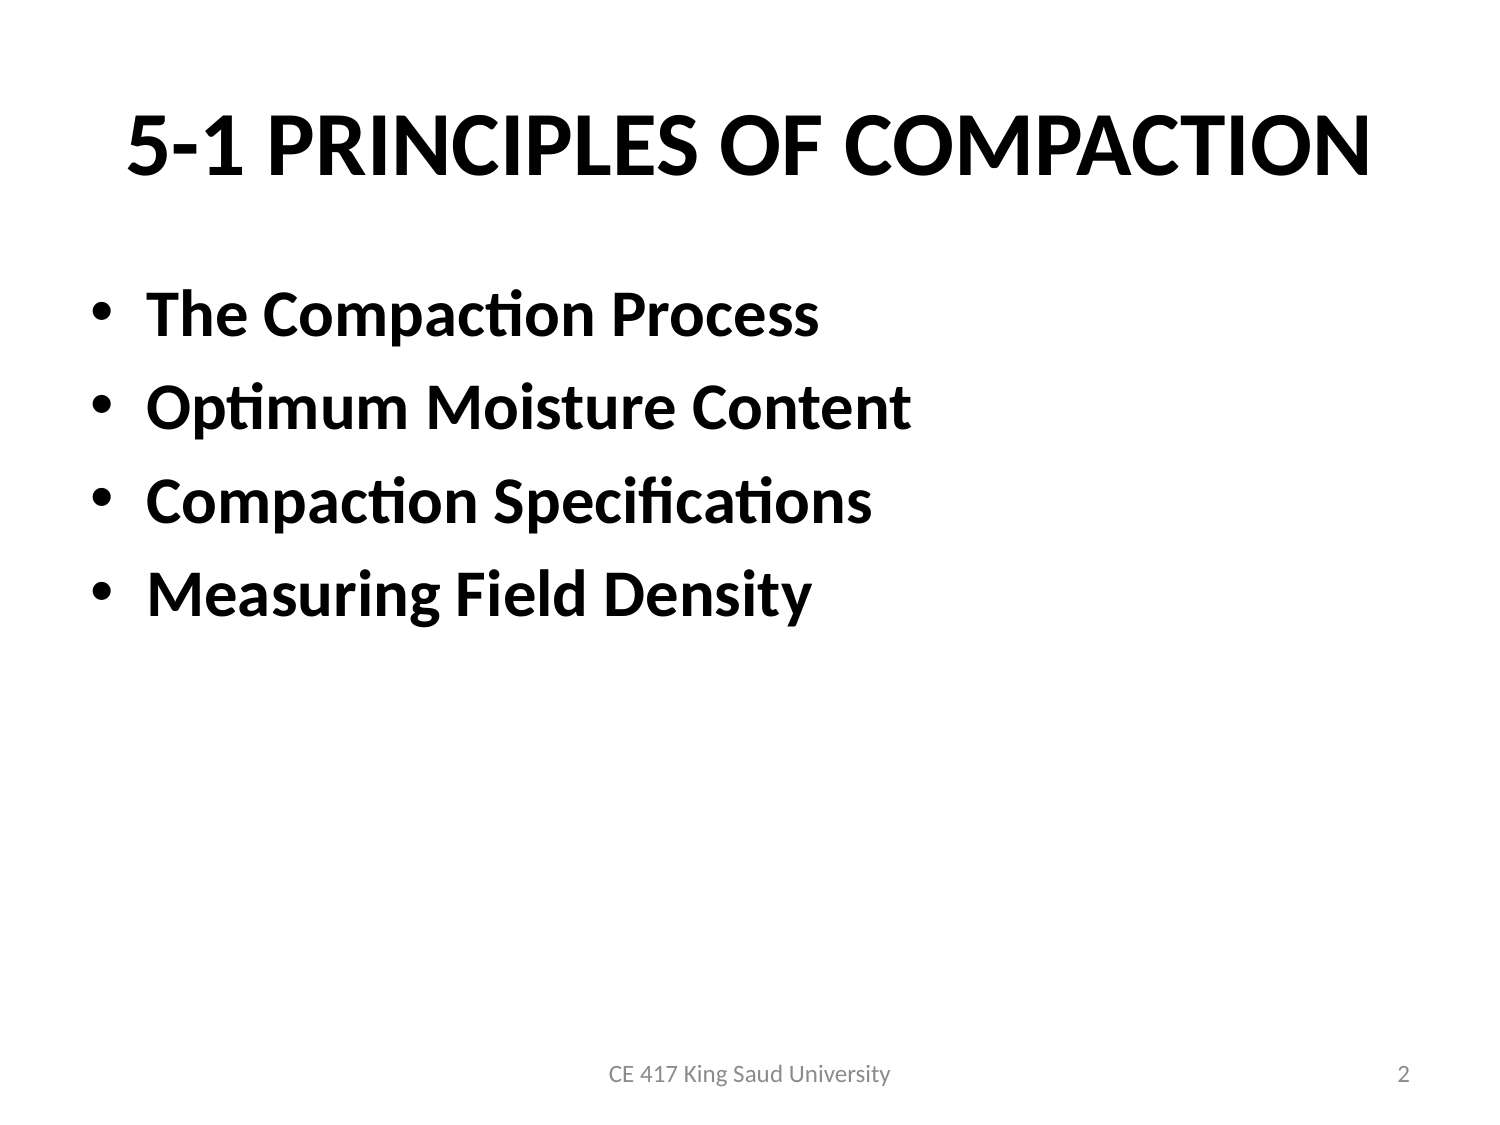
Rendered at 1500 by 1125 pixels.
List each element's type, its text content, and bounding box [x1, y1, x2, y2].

footer CE 417 King Saud University [512, 1042, 988, 1103]
list The Compaction Process Optimum Moisture Content Compaction Specifications Measuring Field Density [75, 262, 1425, 1005]
title 5-1 PRINCIPLES OF COMPACTION [75, 45, 1425, 233]
slide_number 2 [1074, 1042, 1425, 1103]
